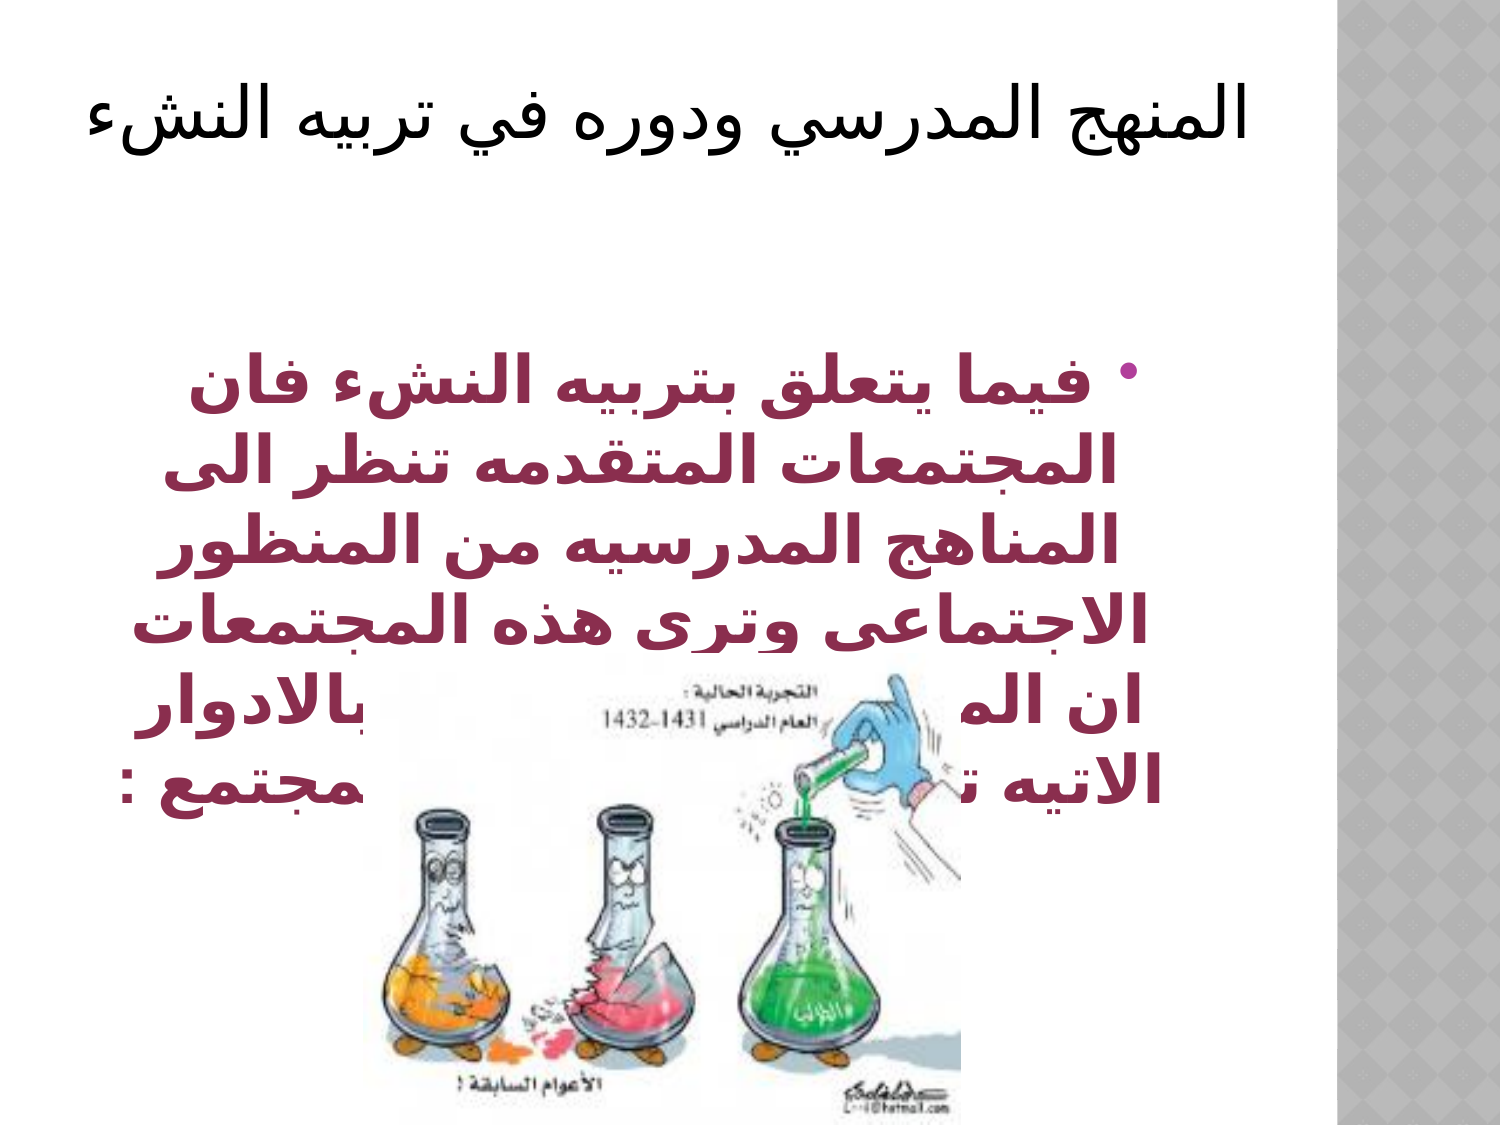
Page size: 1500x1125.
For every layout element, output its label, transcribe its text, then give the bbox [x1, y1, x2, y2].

title المنهج المدرسي ودوره في تربيه النشء [75, 52, 1263, 240]
list فيما يتعلق بتربيه النشء فان المجتمعات المتقدمه تنظر الى المناهج المدرسيه من المنظور الاجتماعي وترى هذه المجتمعات ان المنهج يجب ان يقوم بالادوار الاتيه تحقيقا لما يرجوه المجتمع : [70, 329, 1258, 1125]
picture [362, 653, 962, 1125]
